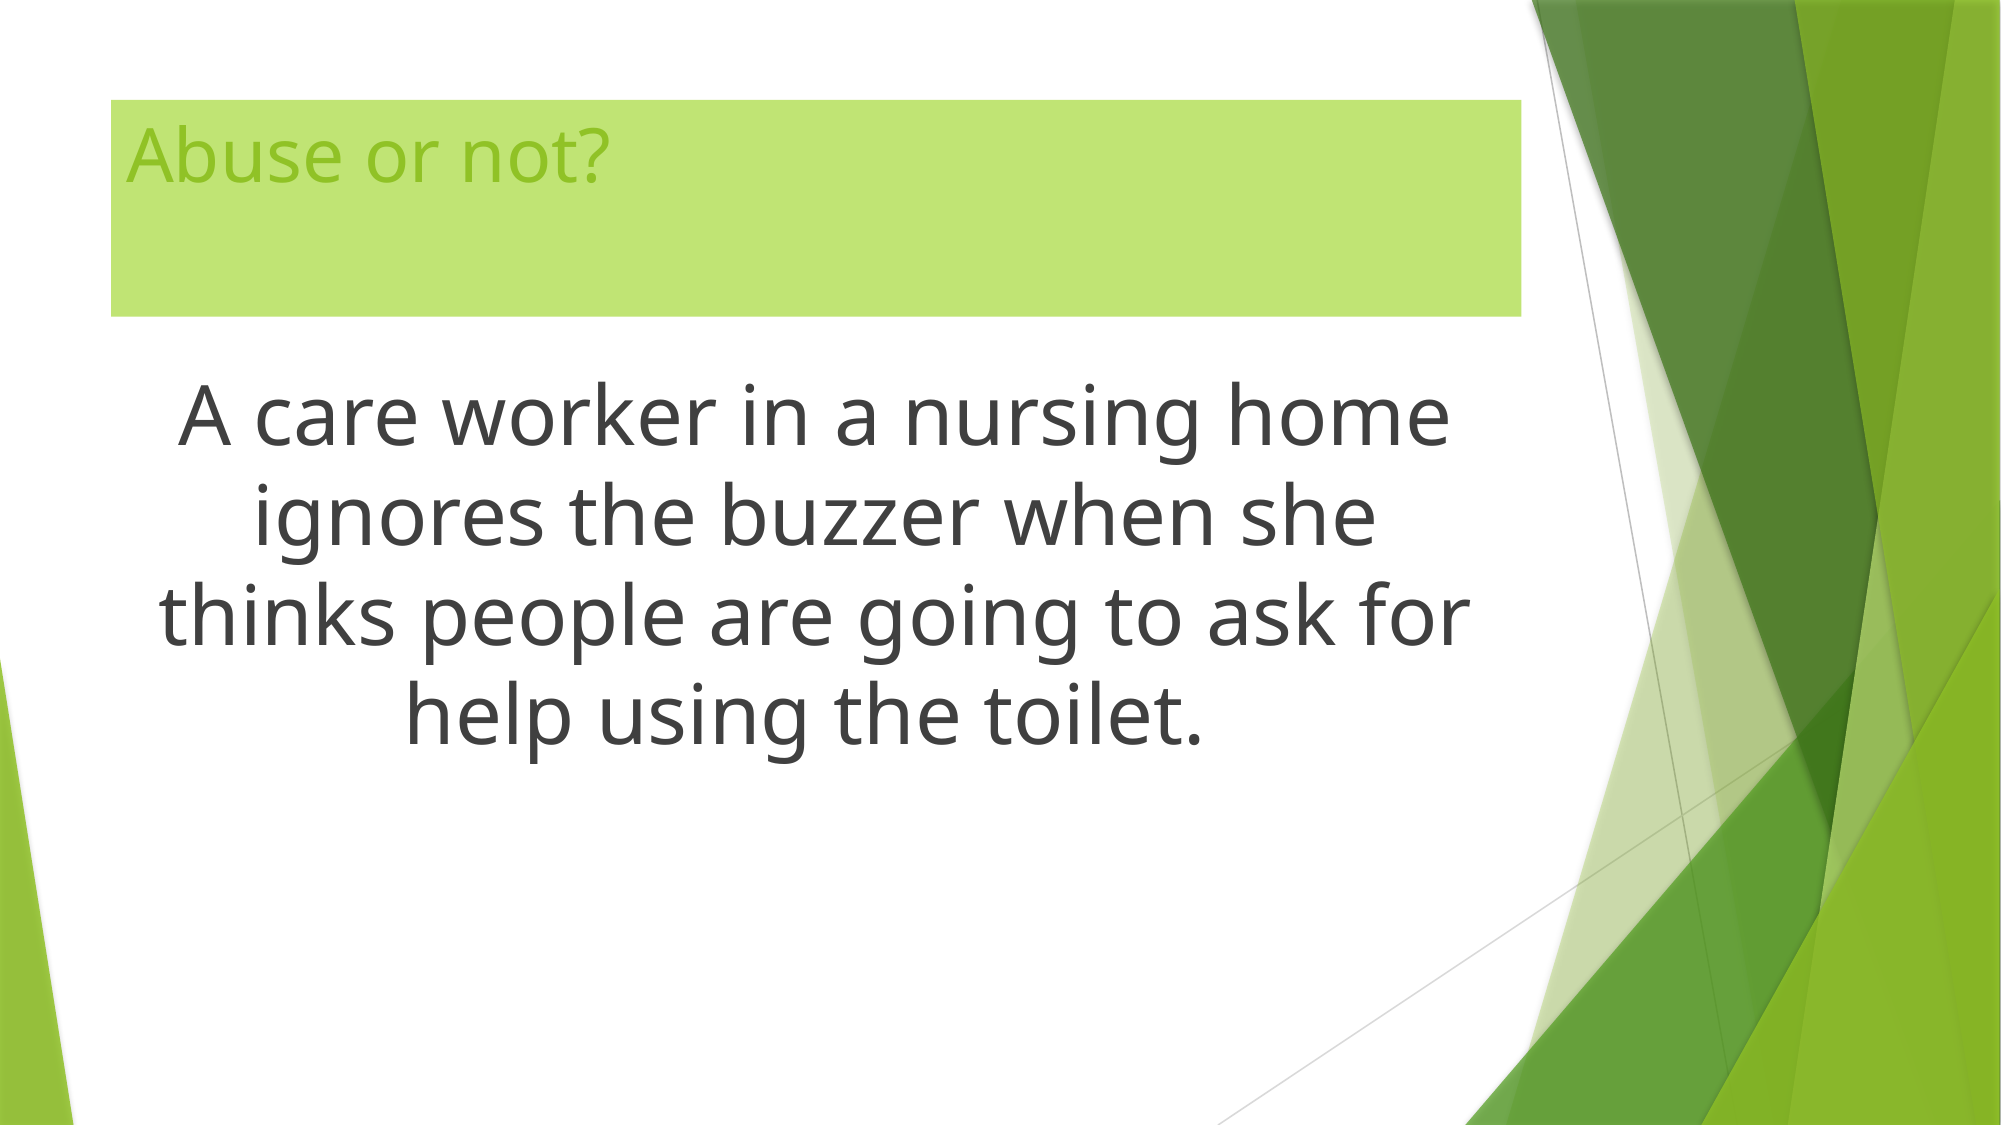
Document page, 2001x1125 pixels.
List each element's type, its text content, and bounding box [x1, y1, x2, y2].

title Abuse or not? [111, 99, 1522, 317]
list A care worker in a nursing home ignores the buzzer when she thinks people are going to ask for help using the toilet. [111, 354, 1522, 992]
